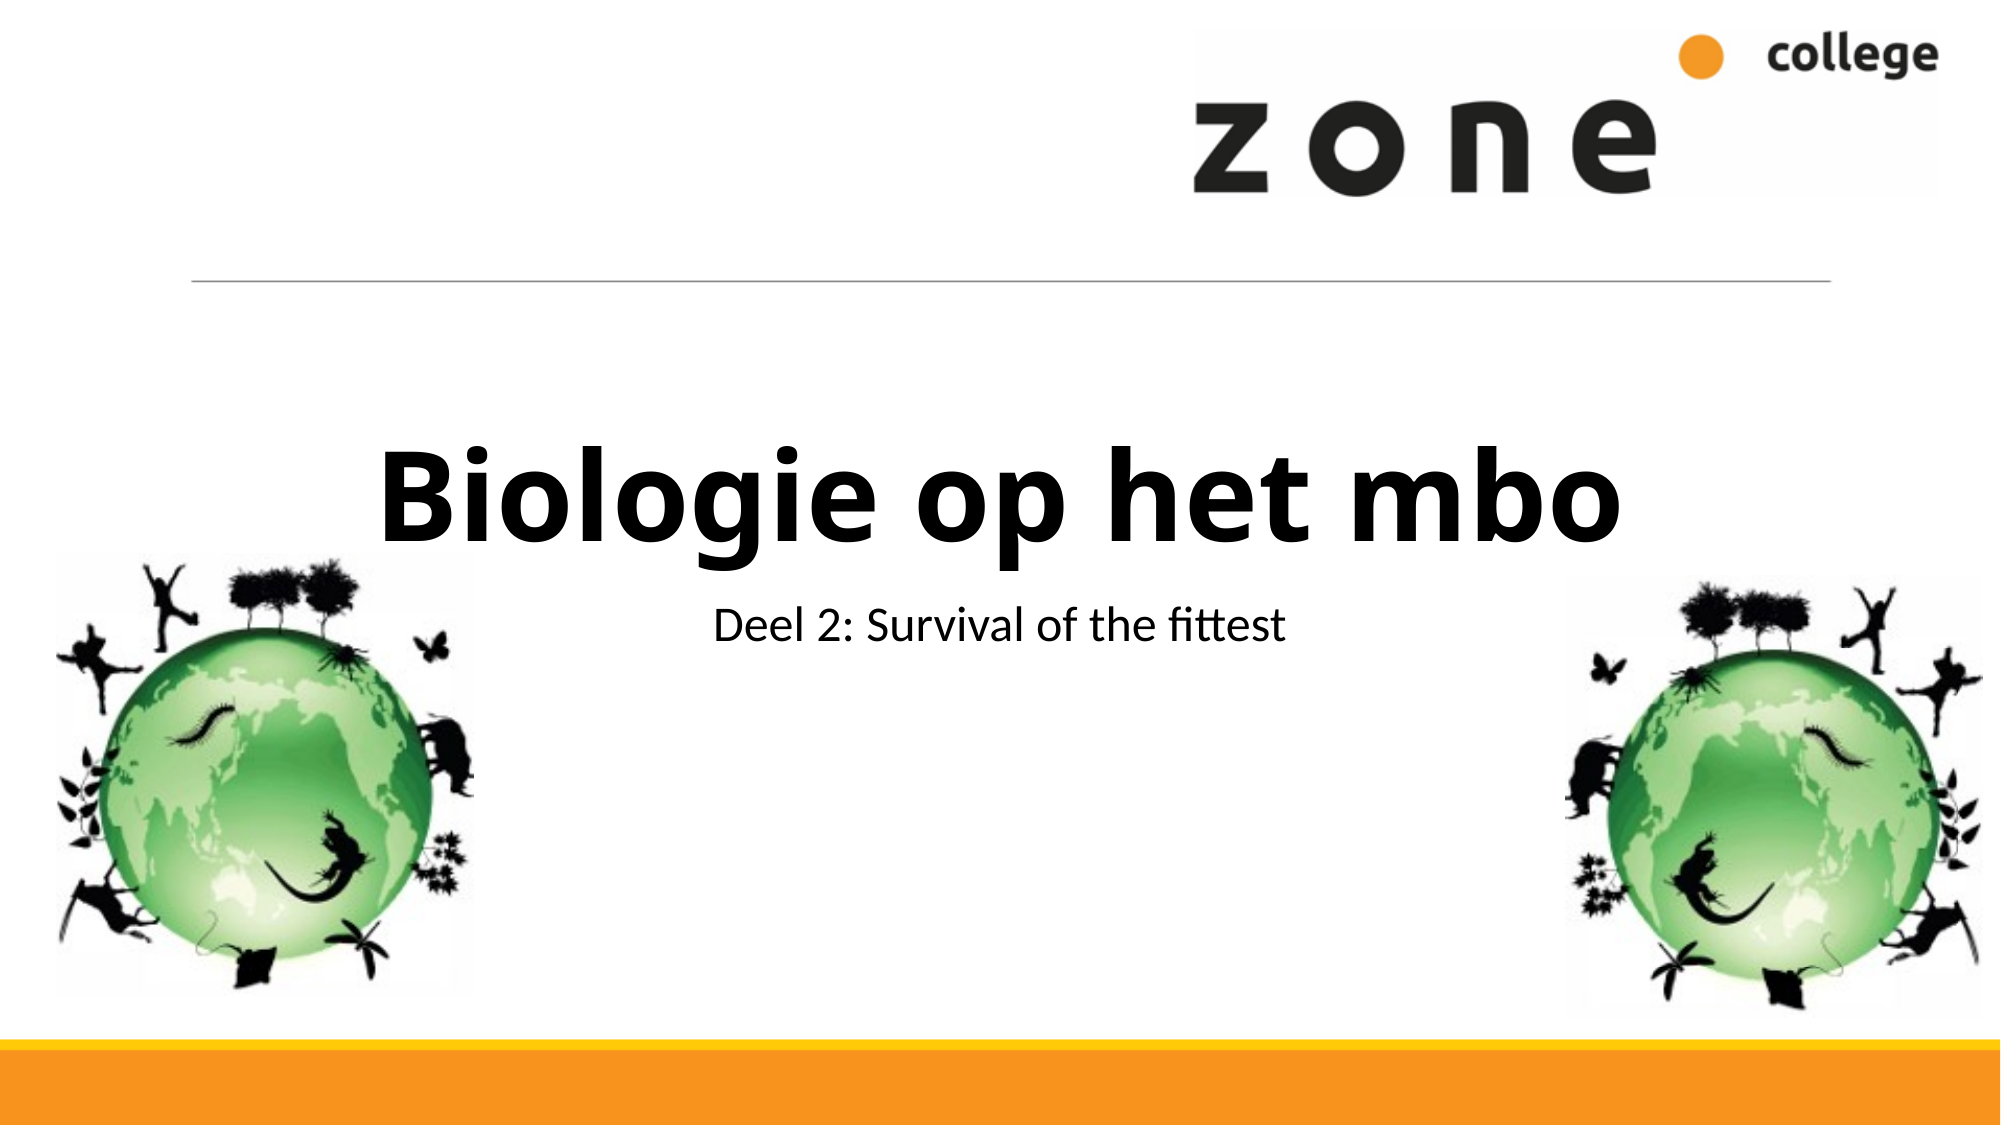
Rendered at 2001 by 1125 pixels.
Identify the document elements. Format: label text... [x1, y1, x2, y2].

picture [0, 0, 2001, 1125]
title Biologie op het mbo [249, 184, 1750, 576]
subtitle Deel 2: Survival of the fittest [474, 590, 1565, 863]
